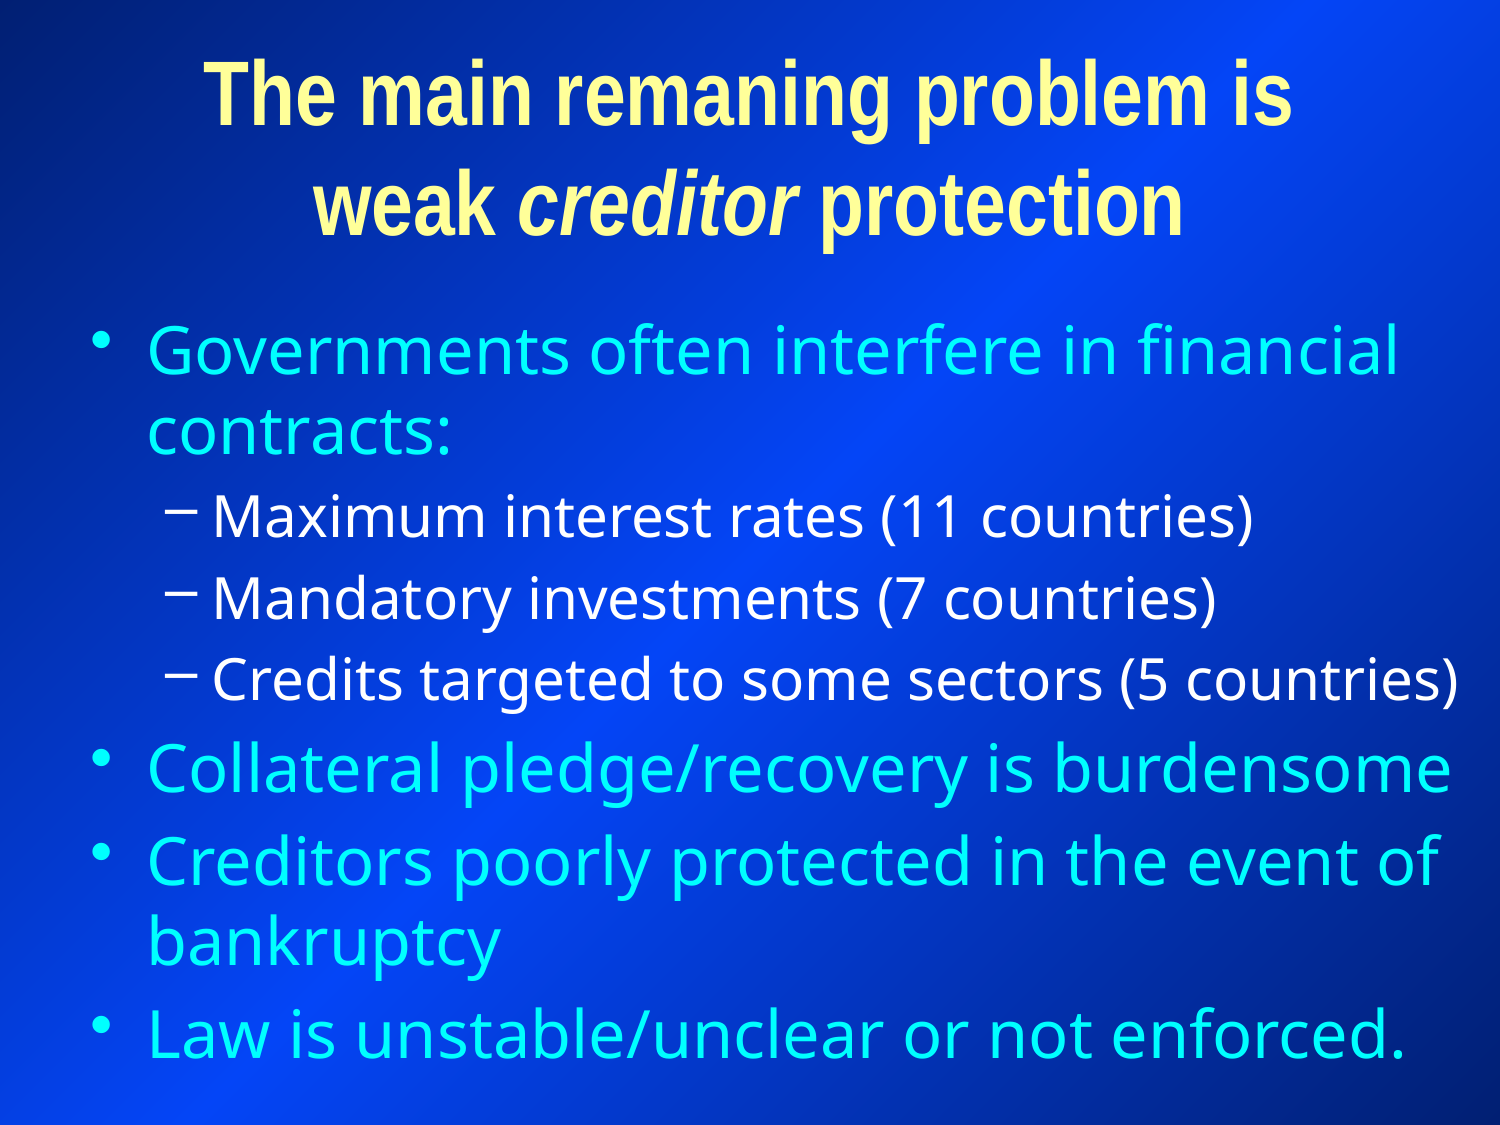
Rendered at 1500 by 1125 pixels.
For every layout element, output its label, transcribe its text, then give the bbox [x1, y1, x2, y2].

title The main remaning problem is weak creditor protection [112, 49, 1388, 238]
list Governments often interfere in financial contracts: Maximum interest rates (11 countries) Mandatory investments (7 countries) Credits targeted to some sectors (5 countries) Collateral pledge/recovery is burdensome Creditors poorly protected in the event of bankruptcy Law is unstable/unclear or not enforced. [74, 299, 1476, 976]
